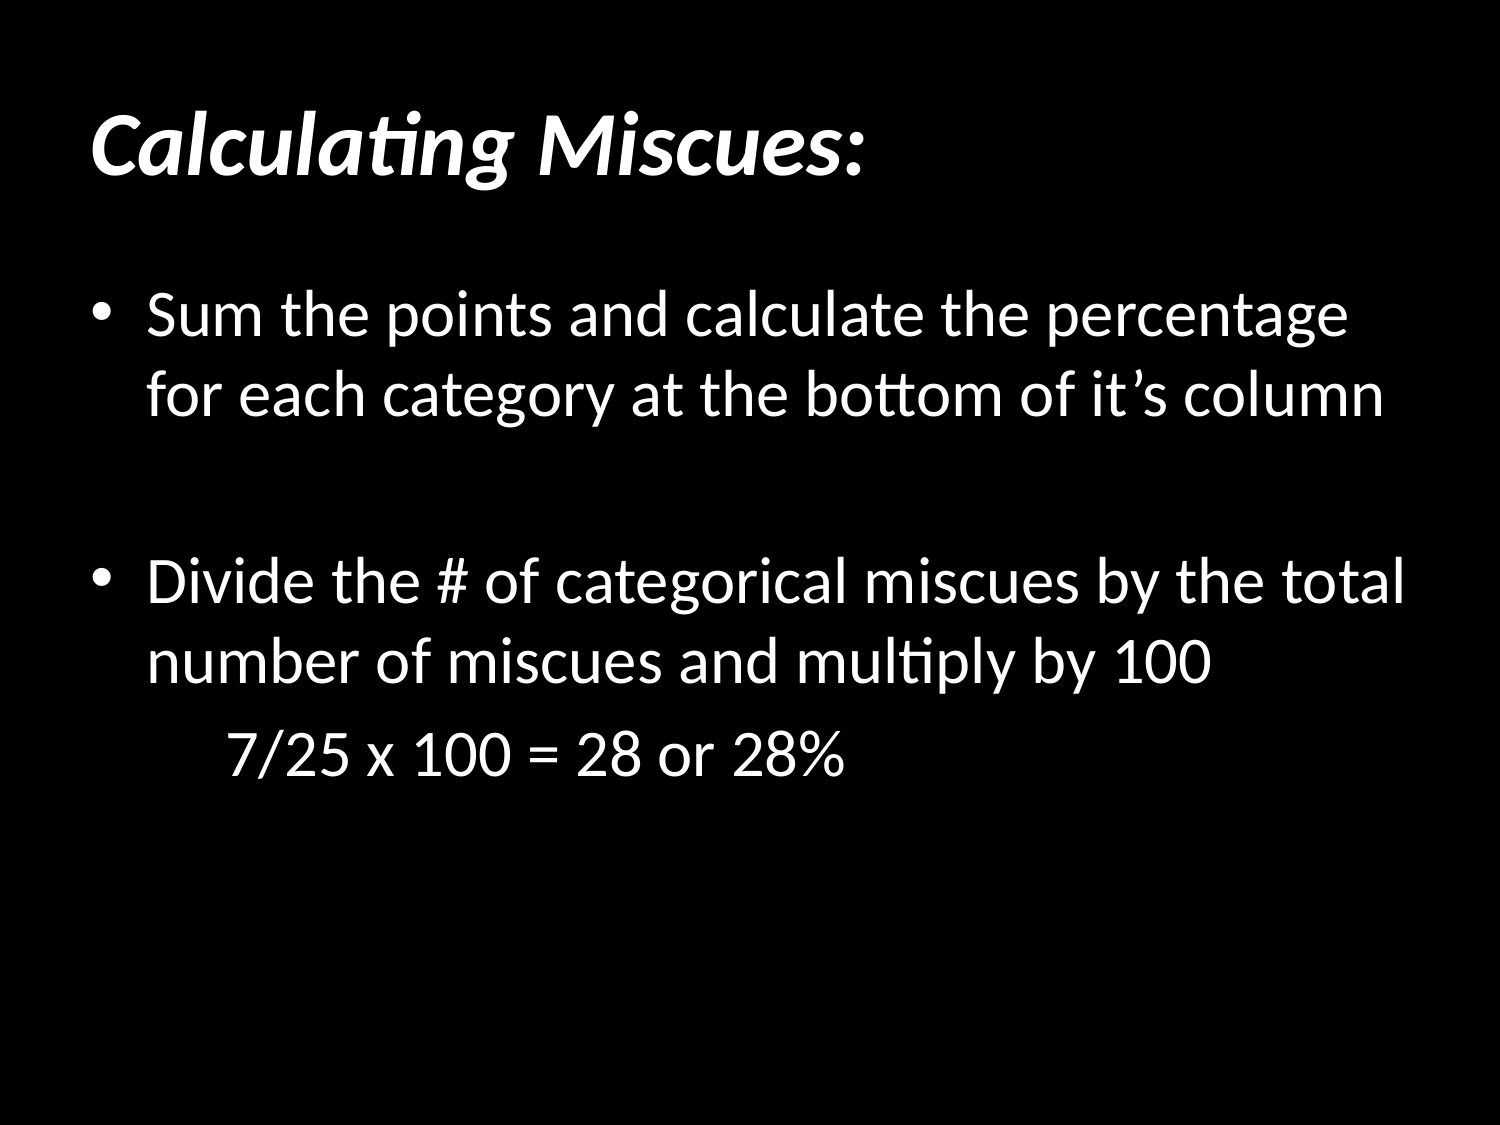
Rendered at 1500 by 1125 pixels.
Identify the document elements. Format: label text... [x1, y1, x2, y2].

title Calculating Miscues: [75, 45, 1425, 233]
list Sum the points and calculate the percentage for each category at the bottom of it’s column Divide the # of categorical miscues by the total number of miscues and multiply by 100 7/25 x 100 = 28 or 28% [75, 262, 1425, 1005]
